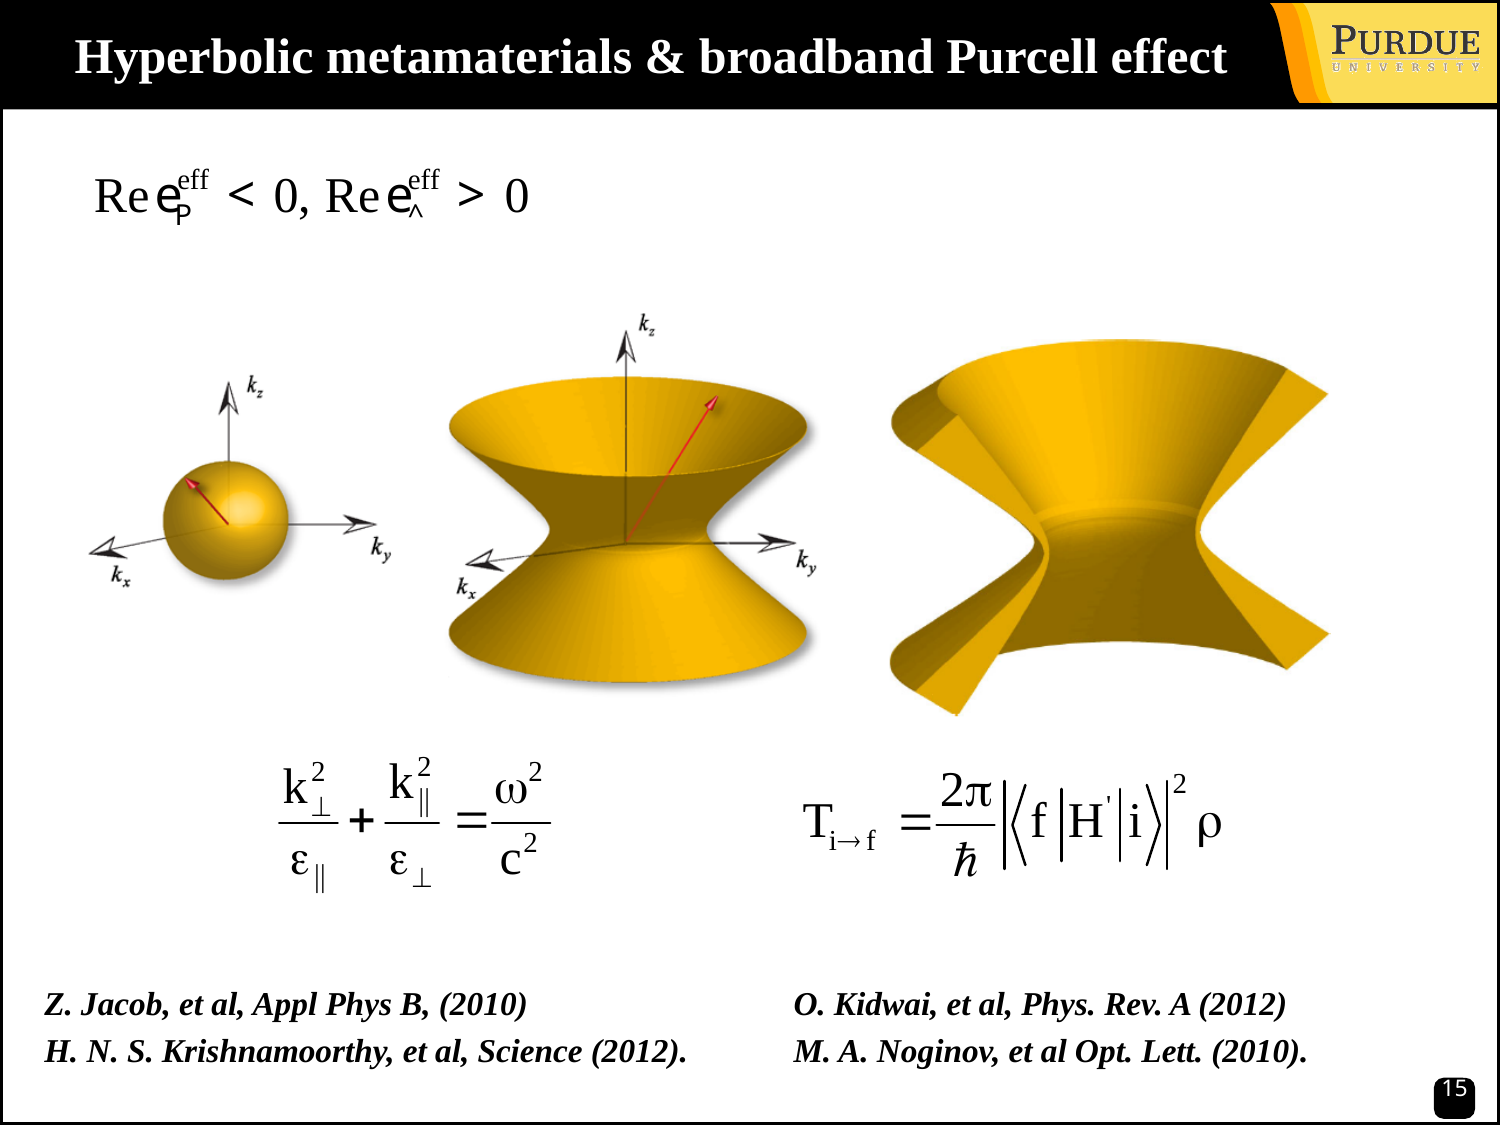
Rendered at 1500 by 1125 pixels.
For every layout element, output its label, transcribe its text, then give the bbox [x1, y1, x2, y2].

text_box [799, 762, 1228, 882]
title Hyperbolic metamaterials & broadband Purcell effect [5, 19, 1288, 88]
picture [1323, 20, 1489, 75]
text_box Z. Jacob, et al, Appl Phys B, (2010) H. N. S. Krishnamoorthy, et al, Science (2012). [29, 975, 704, 1077]
text_box O. Kidwai, et al, Phys. Rev. A (2012) M. A. Noginov, et al Opt. Lett. (2010). [778, 975, 1333, 1077]
picture [87, 312, 823, 701]
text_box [274, 749, 557, 899]
picture [849, 324, 1401, 729]
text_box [90, 162, 533, 238]
